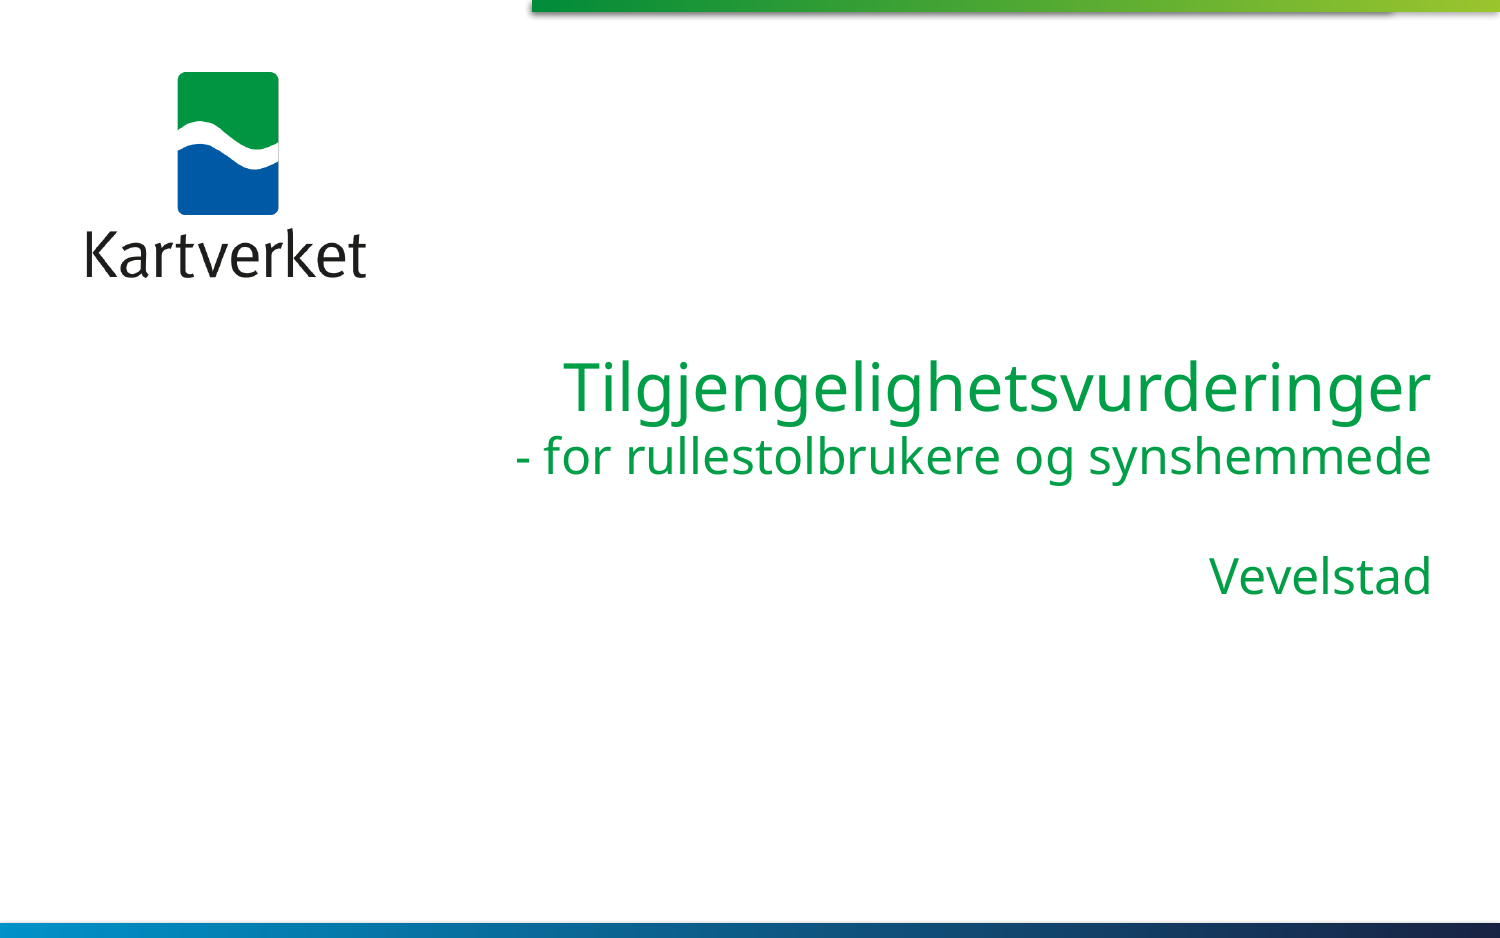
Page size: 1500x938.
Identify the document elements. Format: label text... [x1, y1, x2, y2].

text_box Tilgjengelighetsvurderinger - for rullestolbrukere og synshemmede Vevelstad [66, 337, 1449, 613]
